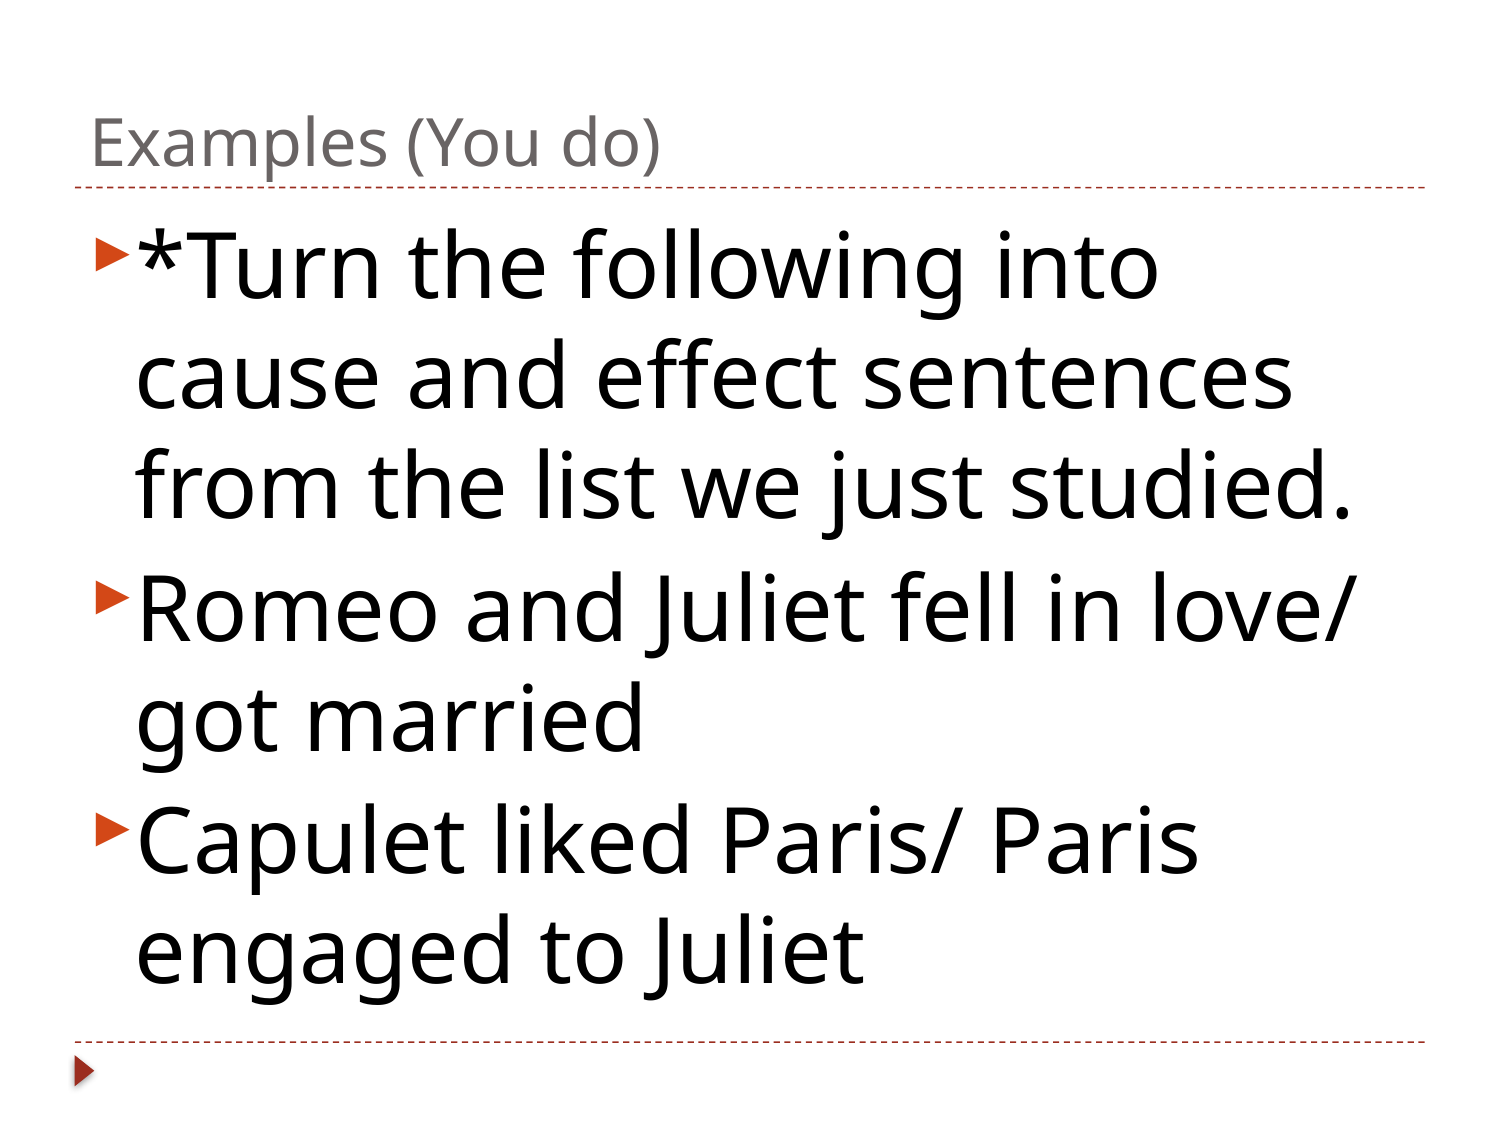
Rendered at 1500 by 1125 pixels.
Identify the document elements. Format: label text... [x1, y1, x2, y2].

title Examples (You do) [75, 24, 1425, 188]
list *Turn the following into cause and effect sentences from the list we just studied. Romeo and Juliet fell in love/ got married Capulet liked Paris/ Paris engaged to Juliet [75, 200, 1425, 1010]
